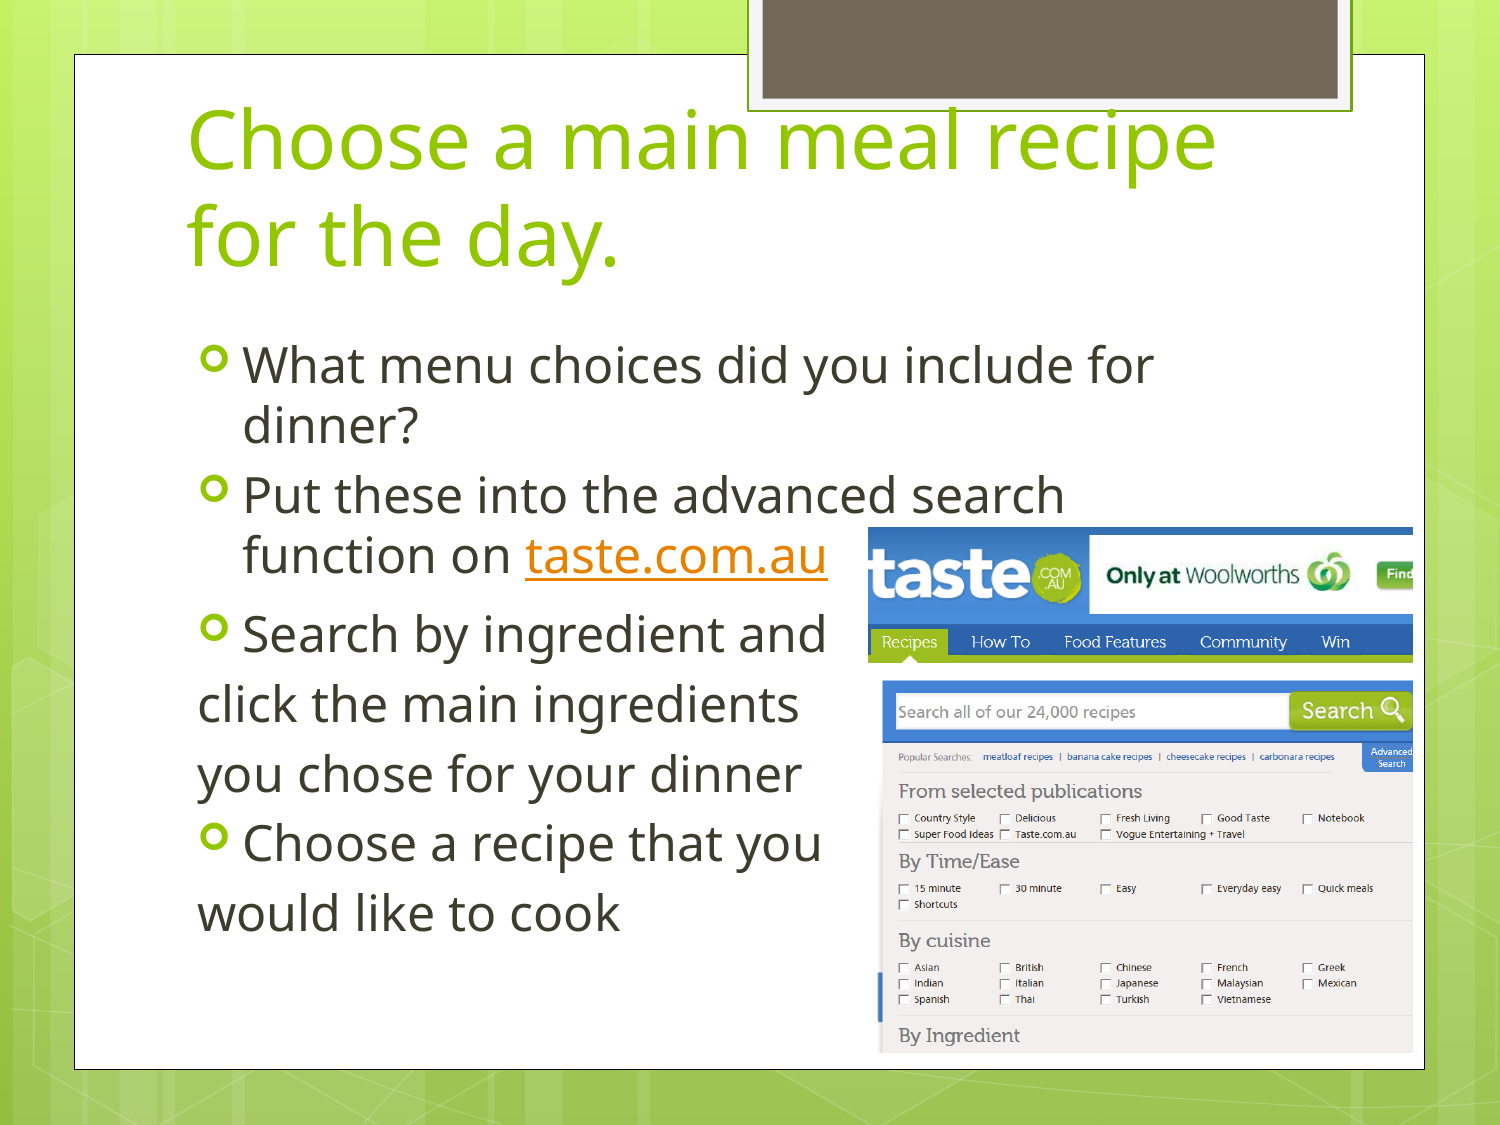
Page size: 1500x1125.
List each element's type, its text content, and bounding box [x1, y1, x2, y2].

picture [867, 526, 1413, 1053]
list What menu choices did you include for dinner? Put these into the advanced search function on taste.com.au Search by ingredient and click the main ingredients you chose for your dinner Choose a recipe that you would like to cook [171, 326, 1283, 957]
title Choose a main meal recipe for the day. [171, 78, 1324, 291]
